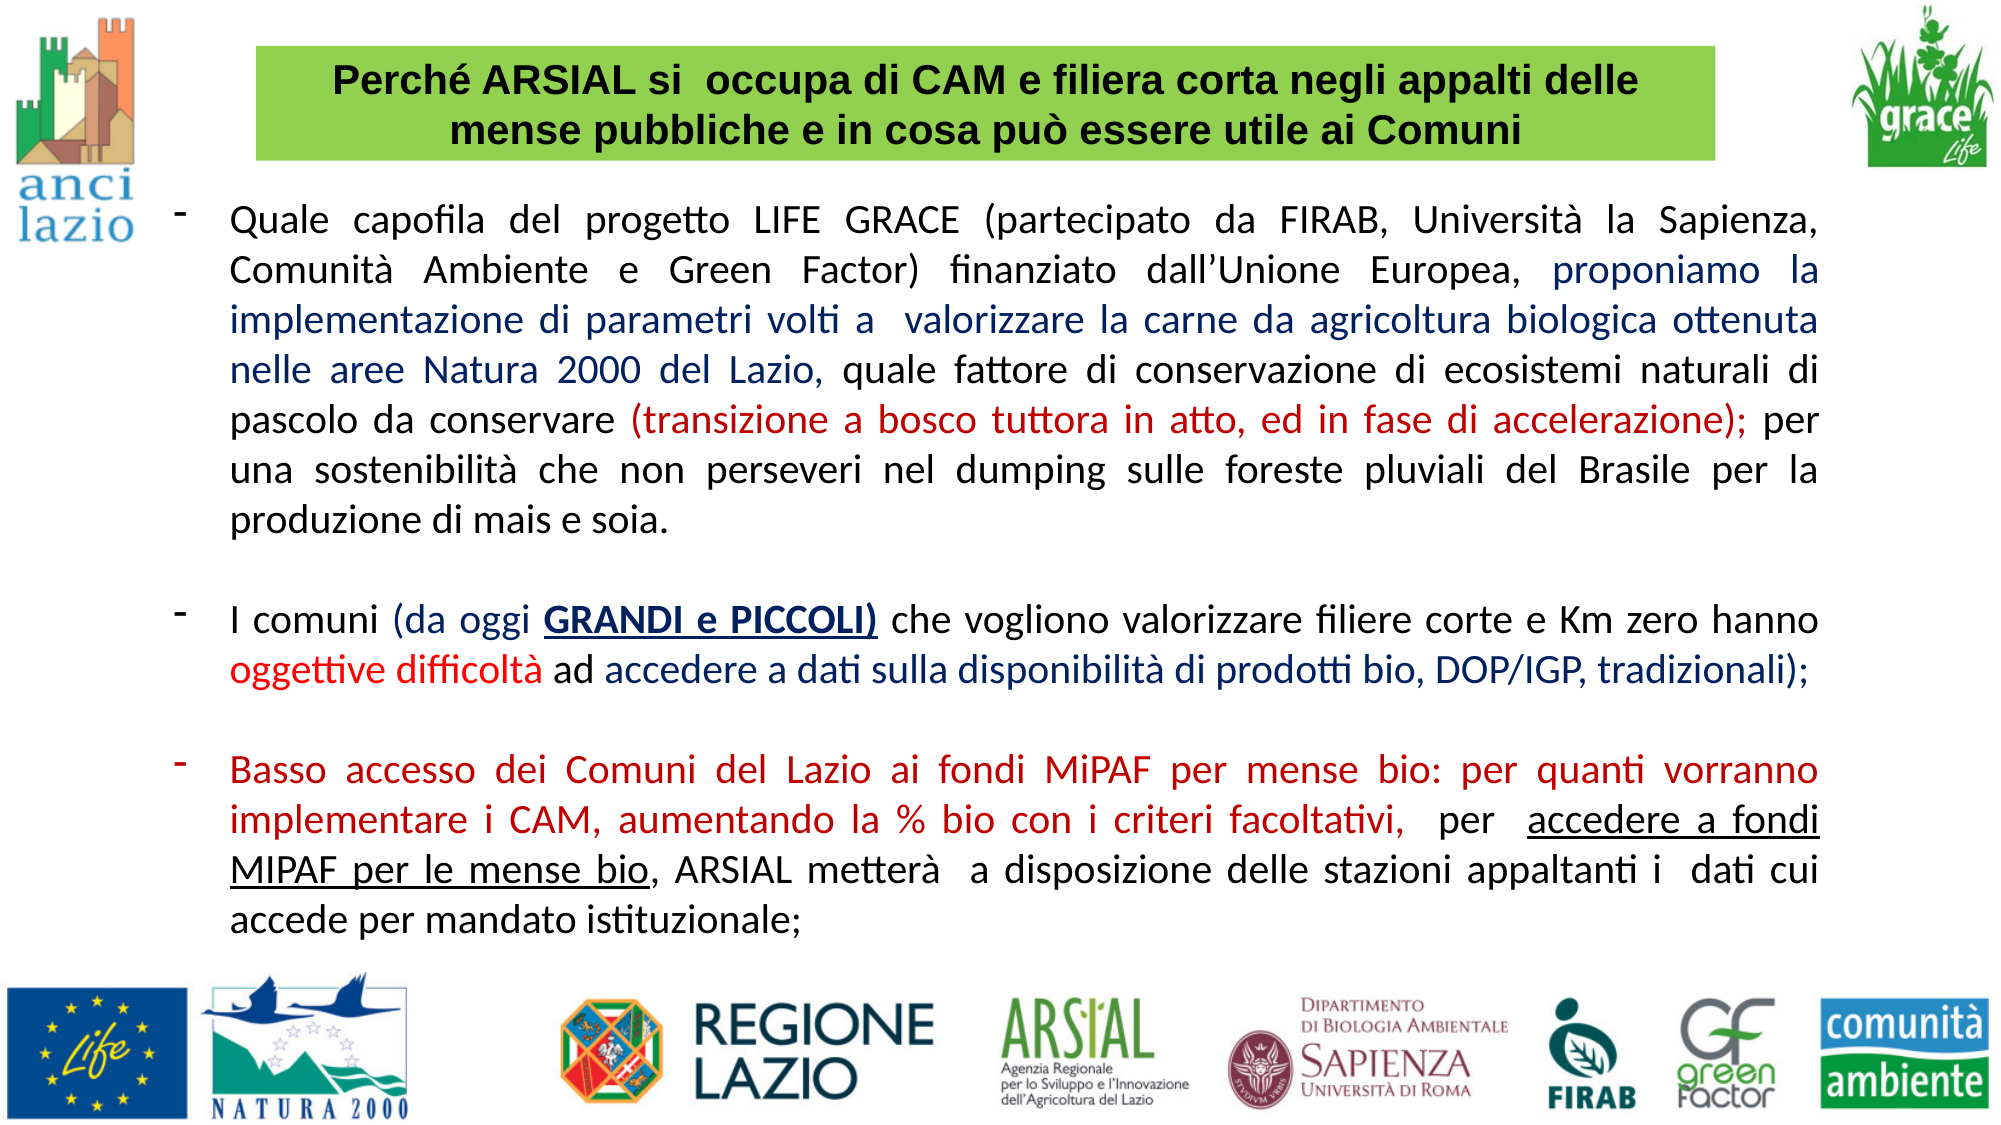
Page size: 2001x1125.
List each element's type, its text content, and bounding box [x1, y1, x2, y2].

picture [1851, 3, 1996, 169]
picture [0, 972, 2000, 1123]
picture [5, 3, 138, 256]
text_box Perché ARSIAL si occupa di CAM e filiera corta negli appalti delle mense pubbliche e in cosa può essere utile ai Comuni [256, 45, 1716, 134]
text_box Quale capofila del progetto LIFE GRACE (partecipato da FIRAB, Università la Sapienza, Comunità Ambiente e Green Factor) finanziato dall’Unione Europea, proponiamo la implementazione di parametri volti a valorizzare la carne da agricoltura biologica ottenuta nelle aree Natura 2000 del Lazio, quale fattore di conservazione di ecosistemi naturali di pascolo da conservare (transizione a bosco tuttora in atto, ed in fase di accelerazione); per una sostenibilità che non perseveri nel dumping sulle foreste pluviali del Brasile per la produzione di mais e soia. I comuni (da oggi GRANDI e PICCOLI) che vogliono valorizzare filiere corte e Km zero hanno oggettive difficoltà ad accedere a dati sulla disponibilità di prodotti bio, DOP/IGP, tradizionali); Basso accesso dei Comuni del Lazio ai fondi MiPAF per mense bio: per quanti vorranno implementare i CAM, aumentando la % bio con i criteri facoltativi, per accedere a fondi MIPAF per le mense bio, ARSIAL metterà a disposizione delle stazioni appaltanti i dati cui accede per mandato istituzionale; [158, 134, 1835, 950]
